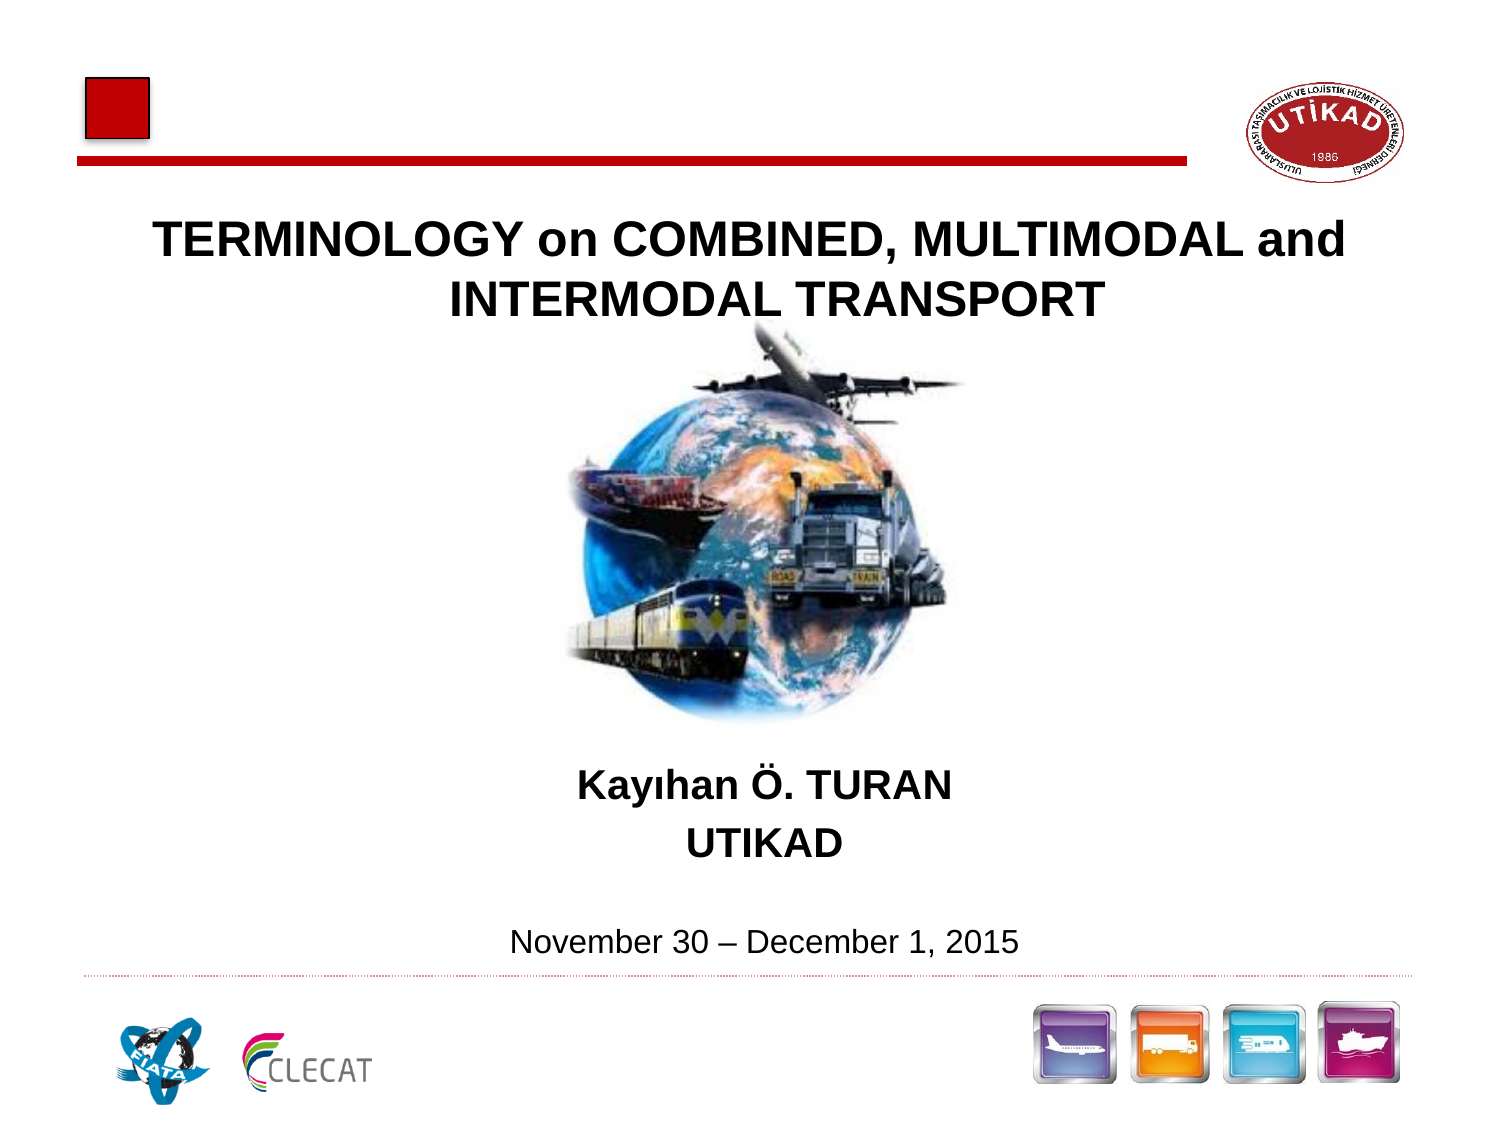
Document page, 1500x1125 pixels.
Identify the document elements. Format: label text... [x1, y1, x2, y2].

picture [106, 1005, 219, 1117]
picture [1316, 1001, 1400, 1083]
picture [1128, 1003, 1211, 1084]
picture [1222, 1003, 1306, 1084]
text_box November 30 – December 1, 2015 [389, 912, 1140, 968]
picture [1033, 1003, 1117, 1084]
picture [1246, 82, 1404, 183]
picture [242, 1033, 372, 1092]
text_box Kayıhan Ö. TURAN UTIKAD [389, 750, 1140, 874]
title TERMINOLOGY on COMBINED, MULTIMODAL and INTERMODAL TRANSPORT [0, 199, 1500, 403]
picture [559, 312, 970, 728]
